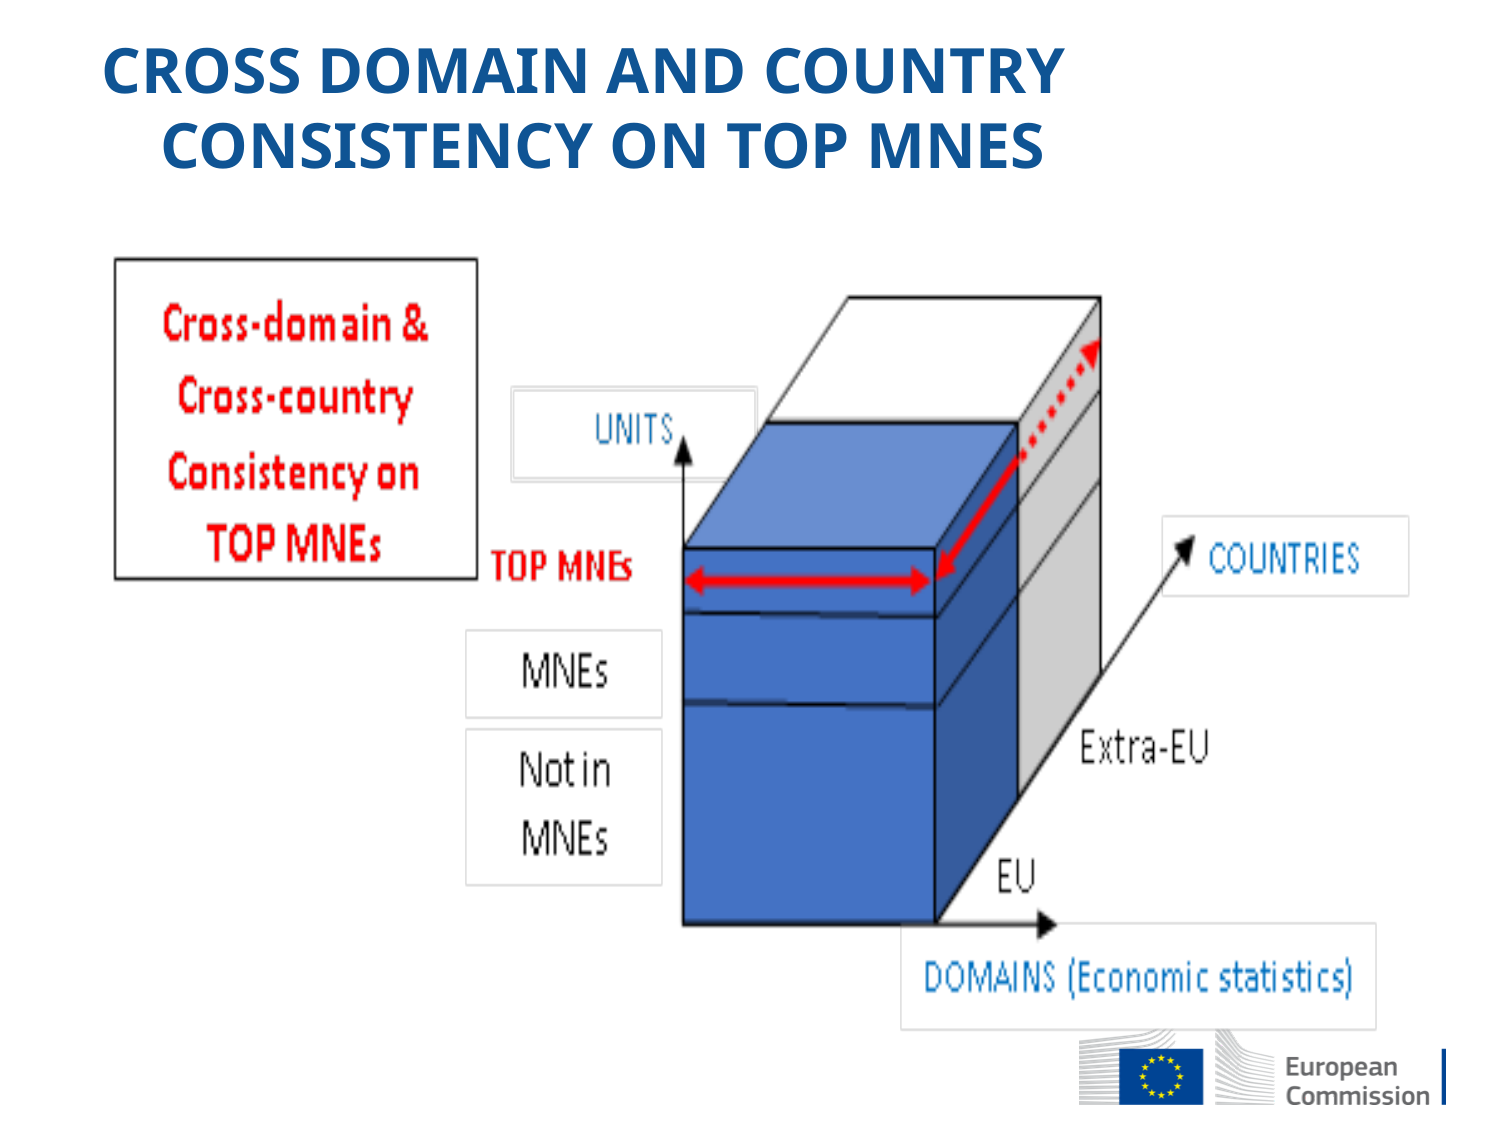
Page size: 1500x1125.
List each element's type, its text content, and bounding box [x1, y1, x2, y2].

title Cross domain and country consistency on TOP MNEs [86, 66, 1438, 221]
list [111, 255, 1412, 1036]
picture [1078, 1008, 1447, 1106]
